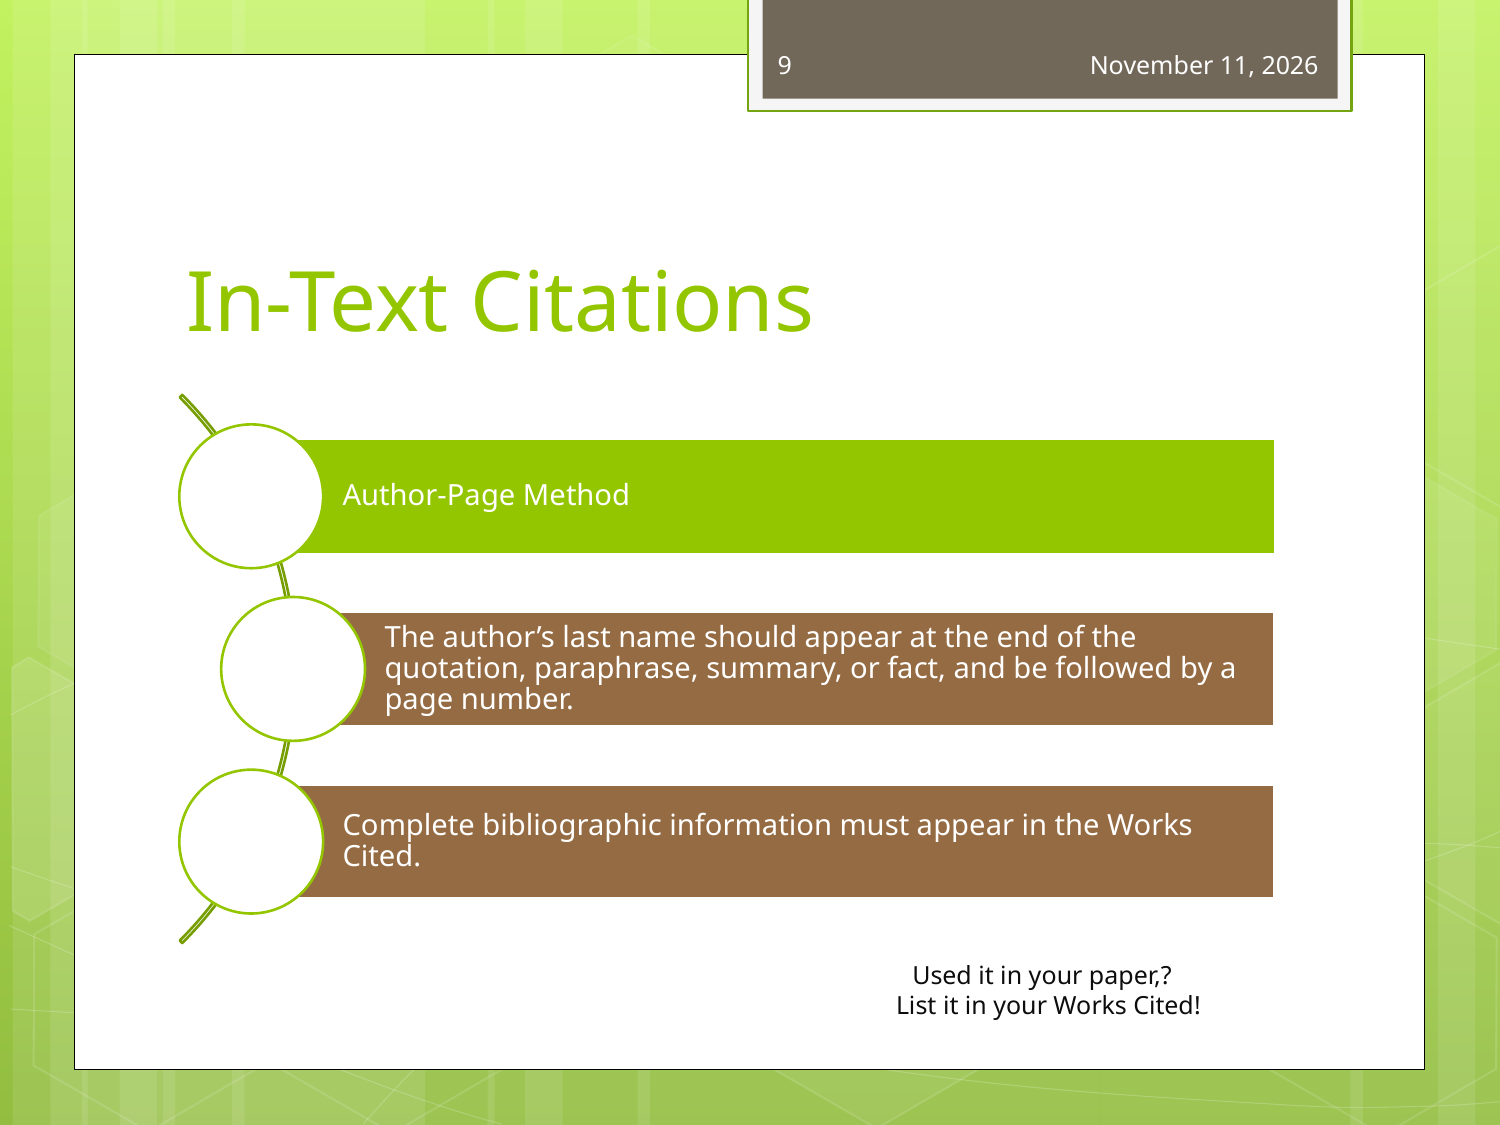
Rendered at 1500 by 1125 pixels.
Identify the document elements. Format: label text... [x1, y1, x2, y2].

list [170, 380, 1284, 957]
footer Used it in your paper,? List it in your Works Cited! [761, 960, 1336, 1020]
title In-Text Citations [171, 168, 1324, 357]
slide_number 9 [762, 36, 982, 97]
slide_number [983, 36, 1334, 97]
